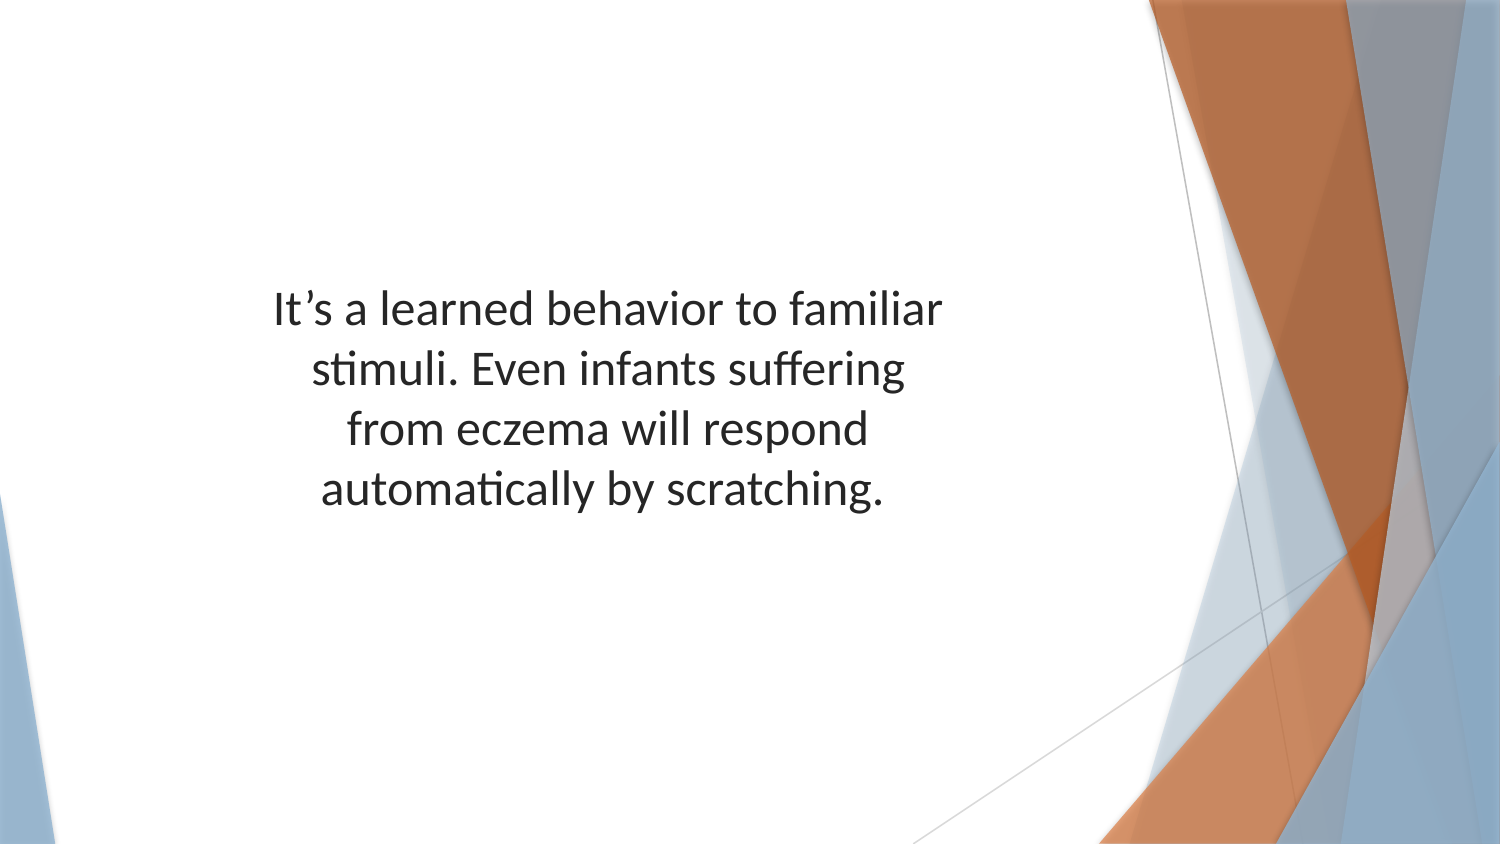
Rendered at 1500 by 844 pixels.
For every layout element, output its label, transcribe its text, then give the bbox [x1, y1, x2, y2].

list It’s a learned behavior to familiar stimuli. Even infants suffering from eczema will respond automatically by scratching. [253, 268, 963, 576]
